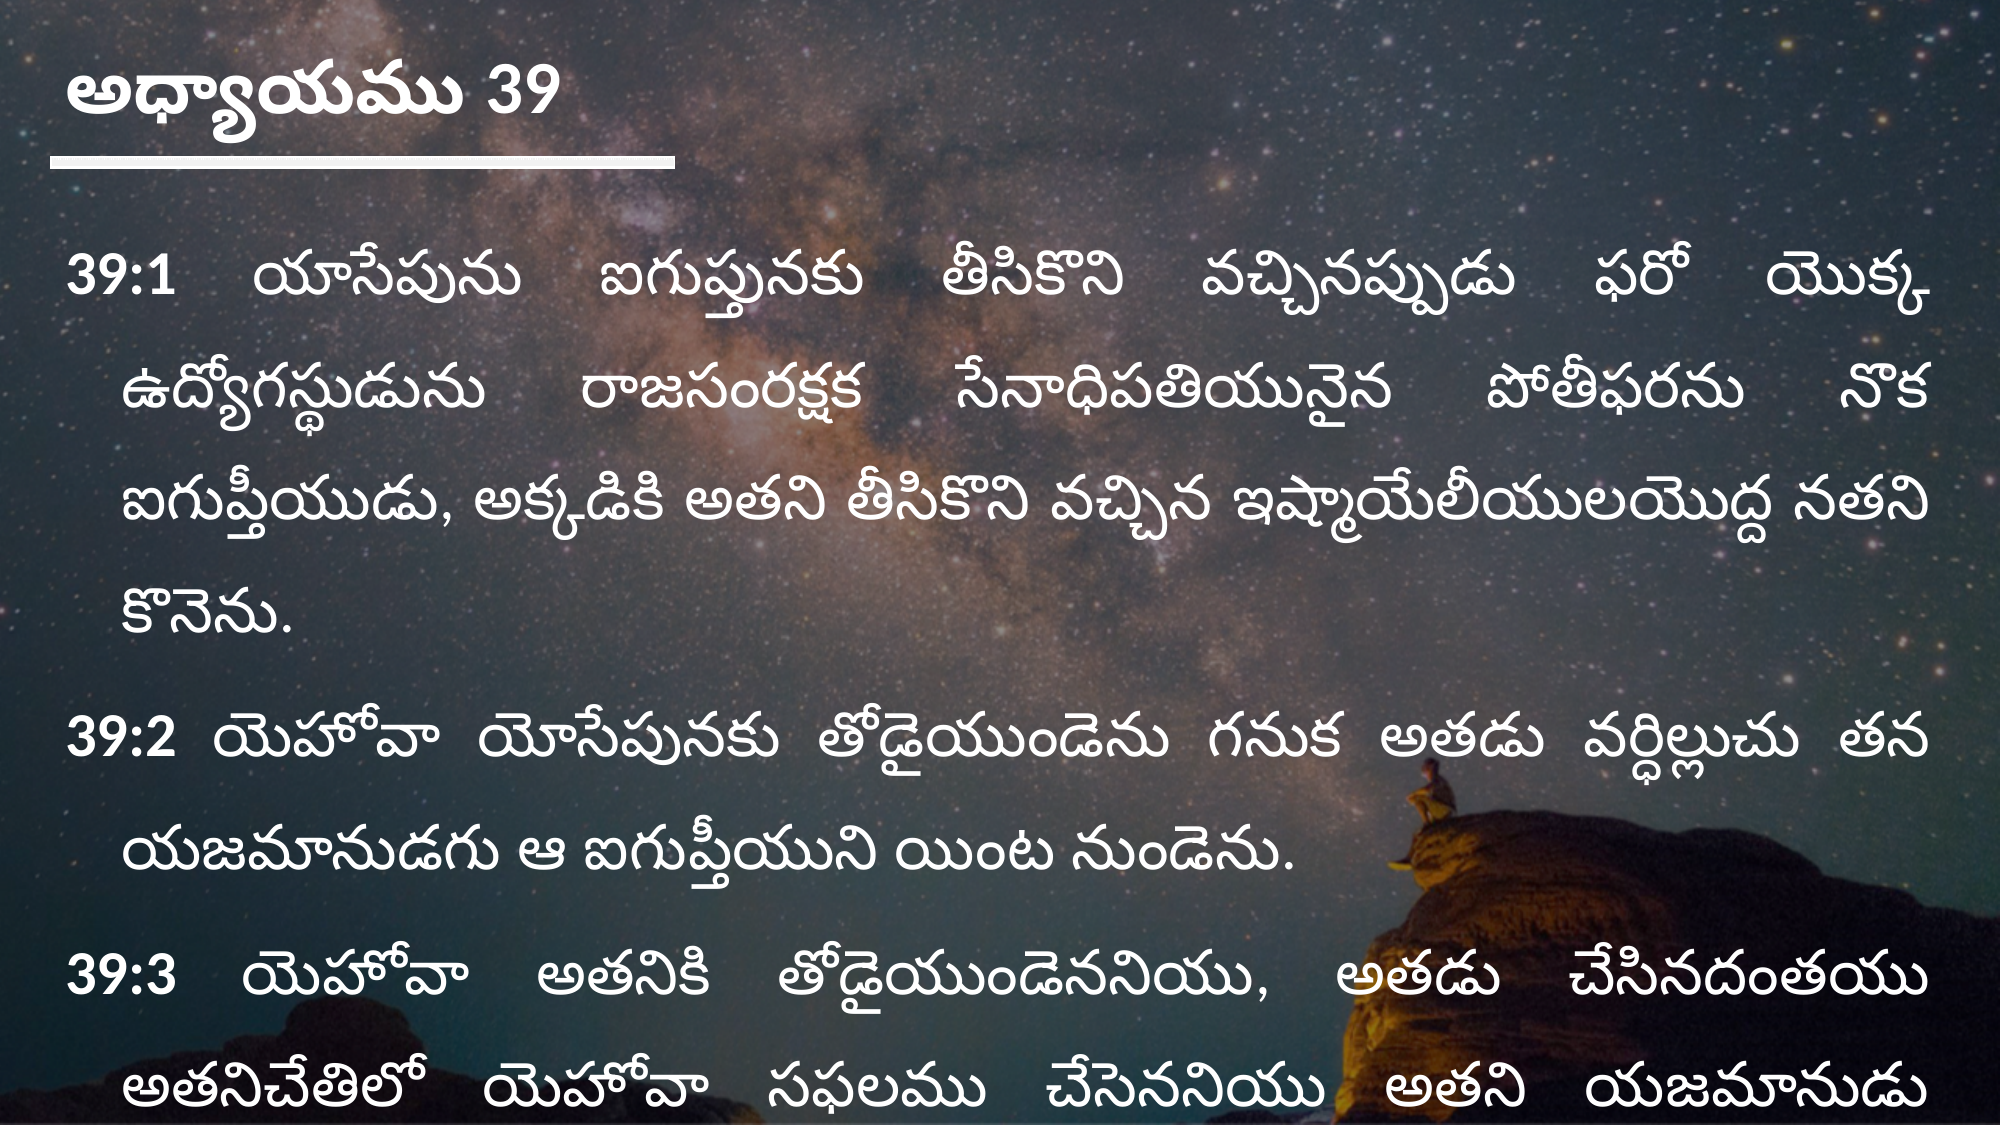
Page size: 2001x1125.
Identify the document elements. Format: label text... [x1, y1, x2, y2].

list 39:1 యాసేపును ఐగుప్తునకు తీసికొని వచ్చినప్పుడు ఫరో యొక్క ఉద్యోగస్థుడును రాజసంరక్షక సేనాధిపతియునైన పోతీఫరను నొక ఐగుప్తీయుడు, అక్కడికి అతని తీసికొని వచ్చిన ఇష్మాయేలీయులయొద్ద నతని కొనెను. 39:2 యెహోవా యోసేపునకు తోడైయుండెను గనుక అతడు వర్ధిల్లుచు తన యజమానుడగు ఆ ఐగుప్తీయుని యింట నుండెను. 39:3 యెహోవా అతనికి తోడైయుండెననియు, అతడు చేసినదంతయు అతనిచేతిలో యెహోవా సఫలము చేసెననియు అతని యజమానుడు చూచినప్పుడు [50, 187, 1946, 1063]
picture [0, 0, 2000, 1125]
title అధ్యాయము 39 [50, 0, 1925, 167]
